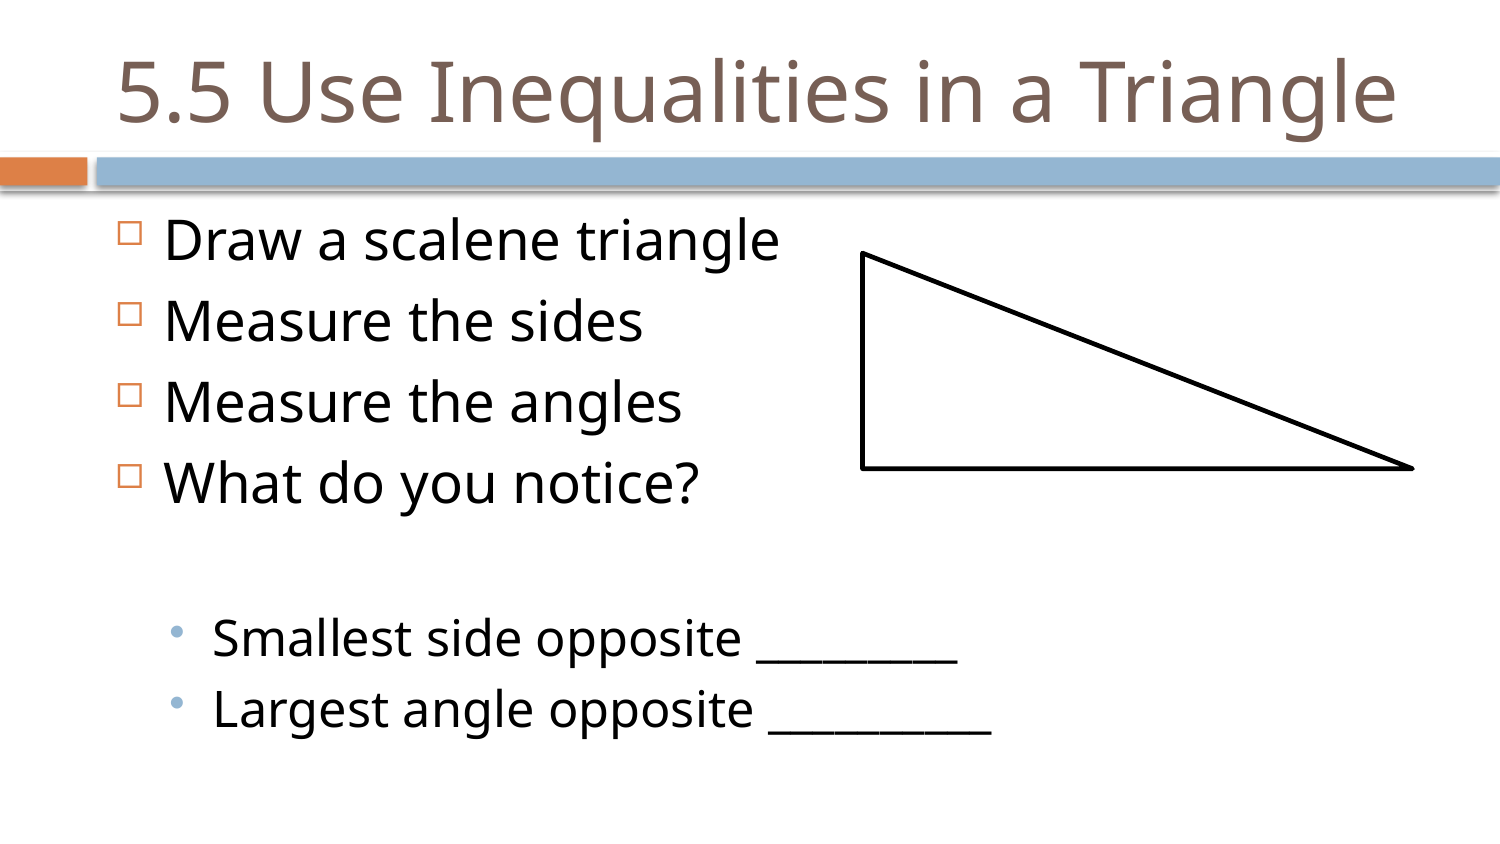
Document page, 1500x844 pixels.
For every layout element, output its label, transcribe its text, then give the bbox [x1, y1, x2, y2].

list Draw a scalene triangle Measure the sides Measure the angles What do you notice? Smallest side opposite _________ Largest angle opposite __________ [100, 196, 1438, 750]
title 5.5 Use Inequalities in a Triangle [100, 28, 1438, 150]
text_box [860, 251, 1415, 471]
